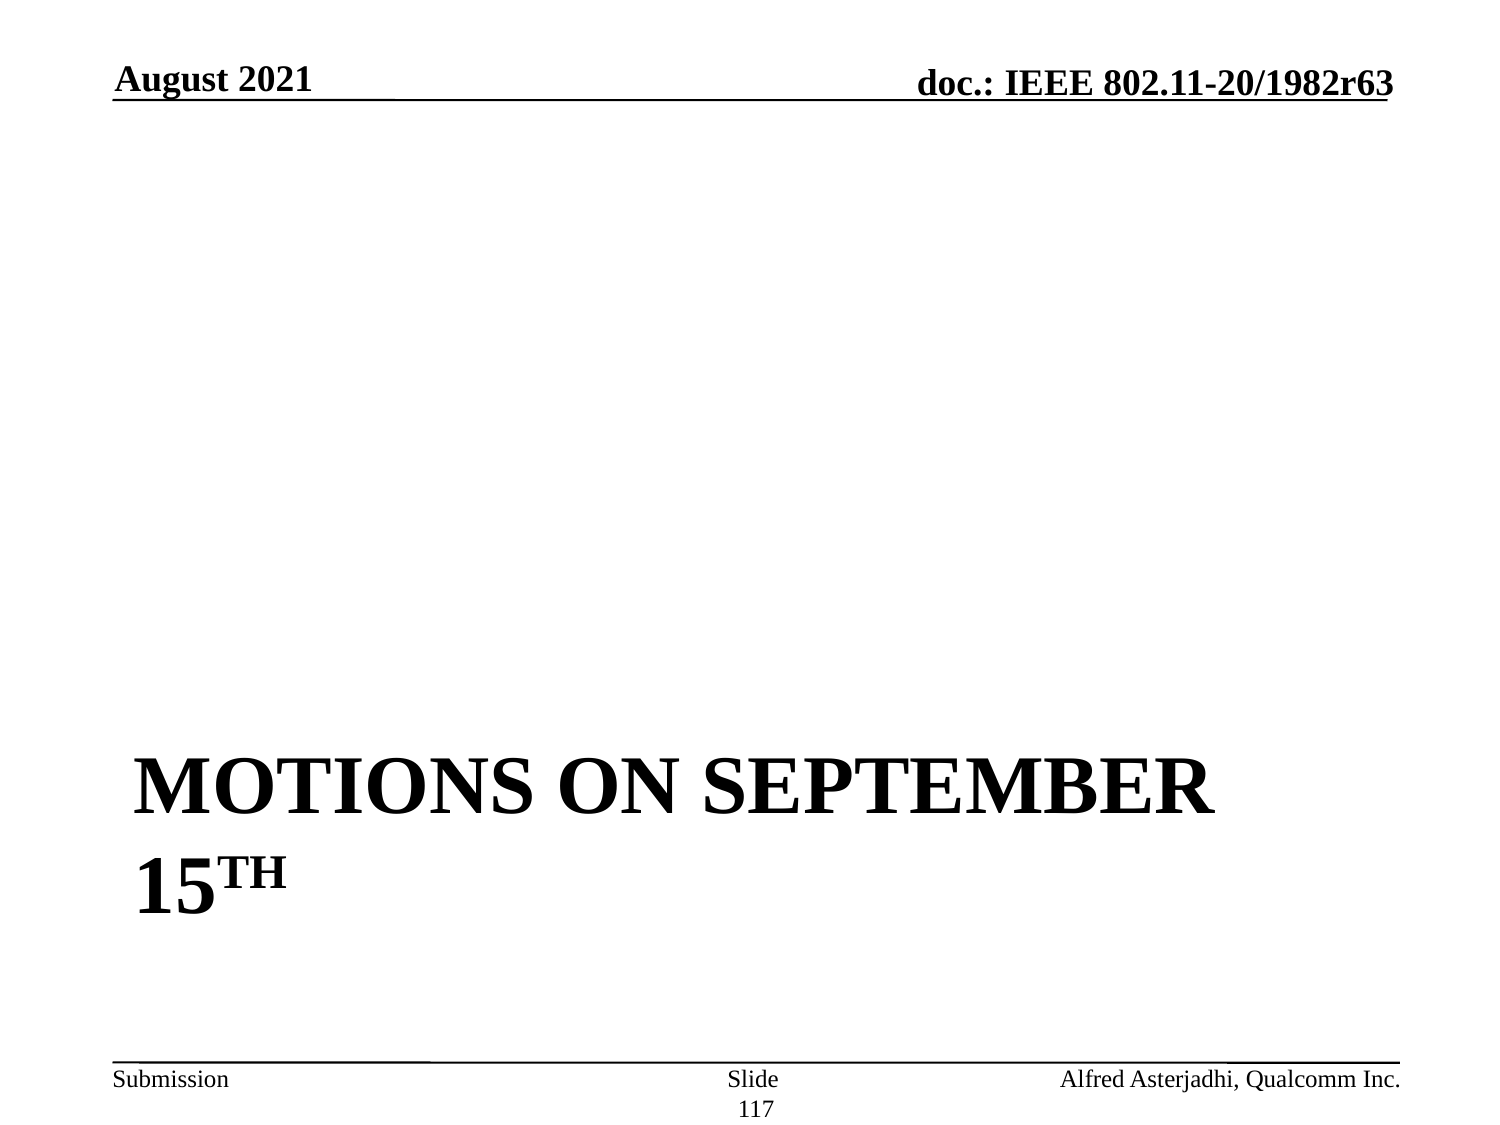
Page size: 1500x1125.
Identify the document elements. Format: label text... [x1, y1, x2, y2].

title Motions on September 15th [118, 722, 1394, 947]
slide_number Slide 117 [712, 1061, 800, 1123]
footer Alfred Asterjadhi, Qualcomm Inc. [878, 1061, 1402, 1093]
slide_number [114, 54, 423, 100]
